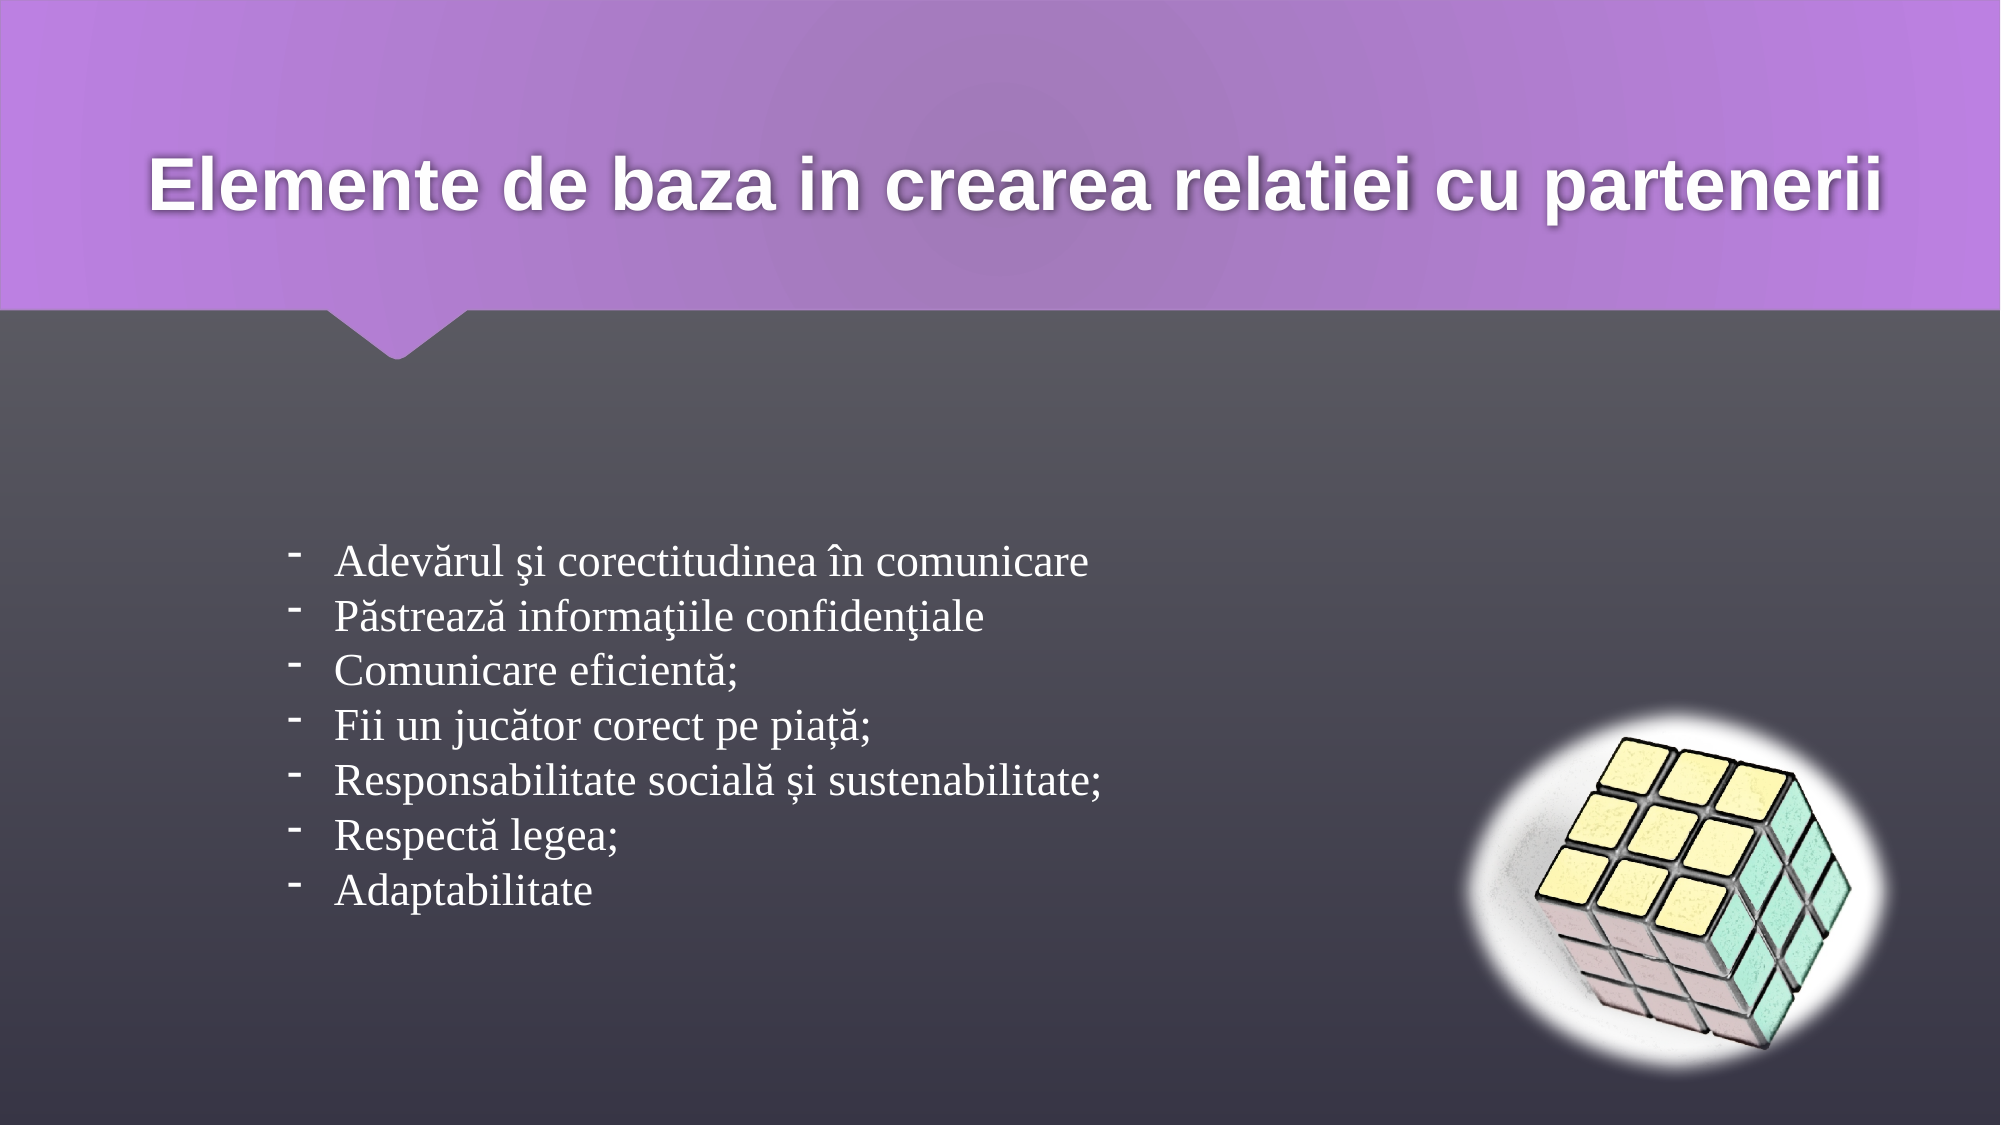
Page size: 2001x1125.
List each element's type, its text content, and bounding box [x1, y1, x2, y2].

text_box Adevărul şi corectitudinea în comunicare Păstrează informaţiile confidenţiale Comunicare eficientă; Fii un jucător corect pe piață; Responsabilitate socială și sustenabilitate; Respectă legea; Adaptabilitate [272, 522, 1187, 923]
picture [1449, 696, 1904, 1085]
title Elemente de baza in crearea relatiei cu partenerii [132, 73, 1974, 233]
